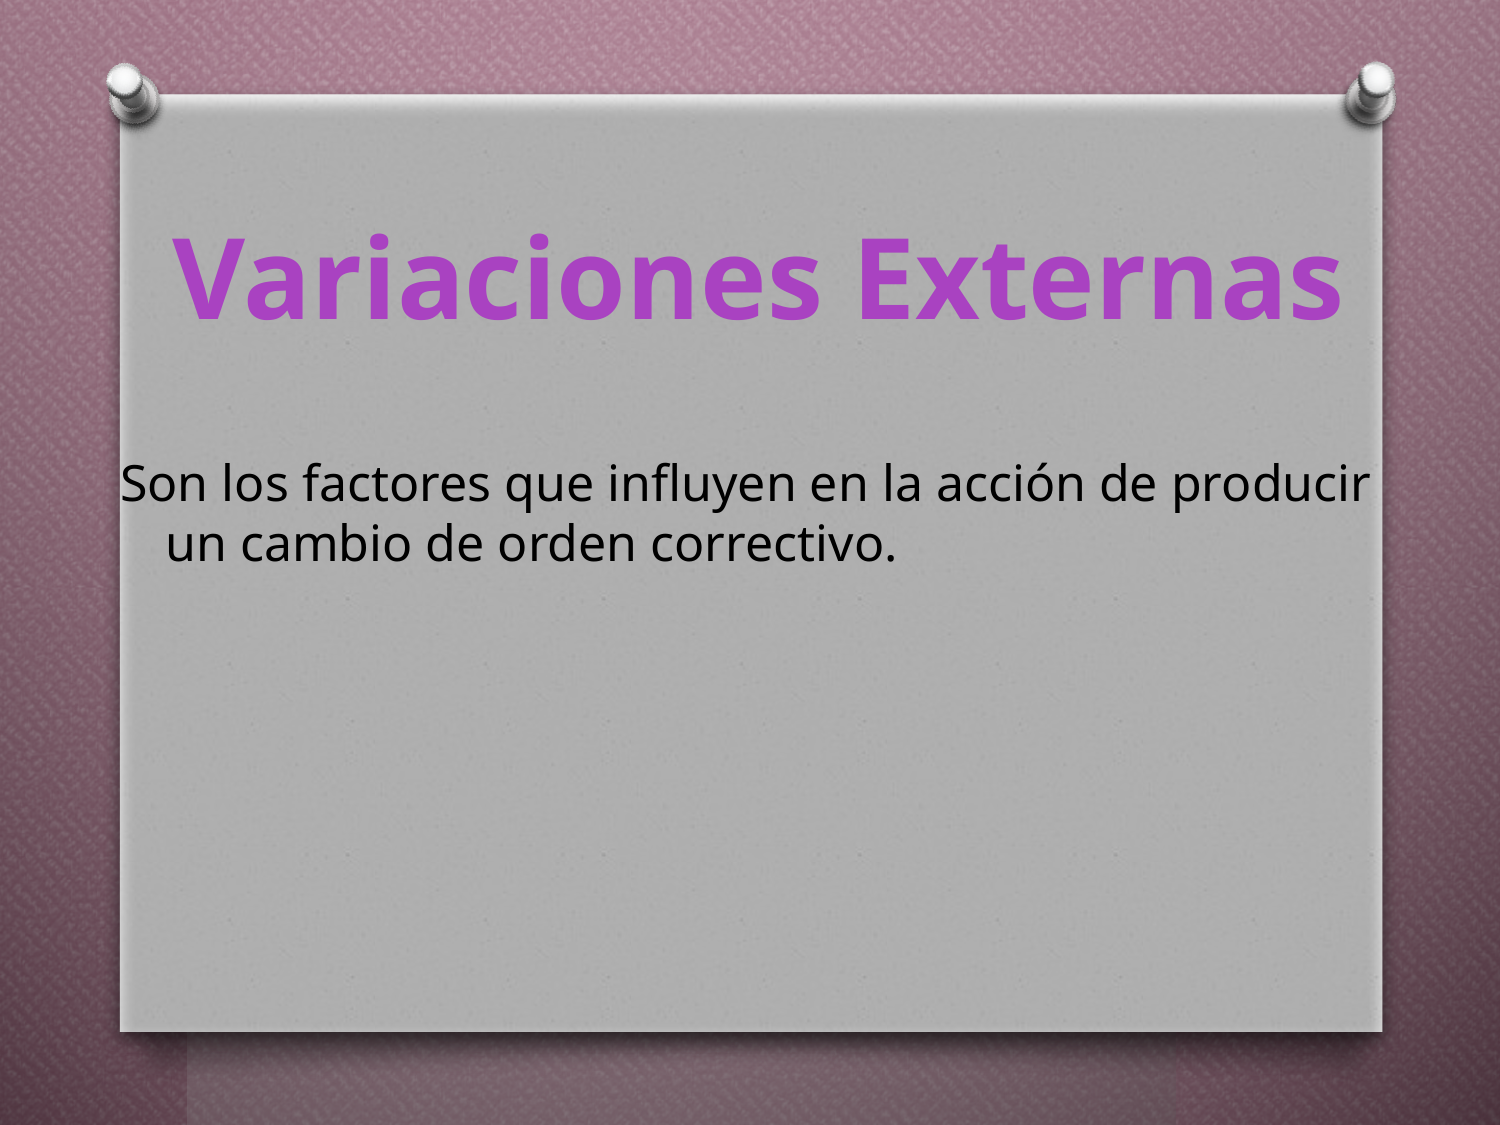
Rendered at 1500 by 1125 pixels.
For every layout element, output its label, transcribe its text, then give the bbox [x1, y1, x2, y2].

picture [1317, 35, 1439, 156]
list Son los factores que influyen en la acción de producir un cambio de orden correctivo. [105, 444, 1413, 681]
text_box Variaciones Externas [157, 199, 1360, 350]
picture [75, 29, 198, 153]
